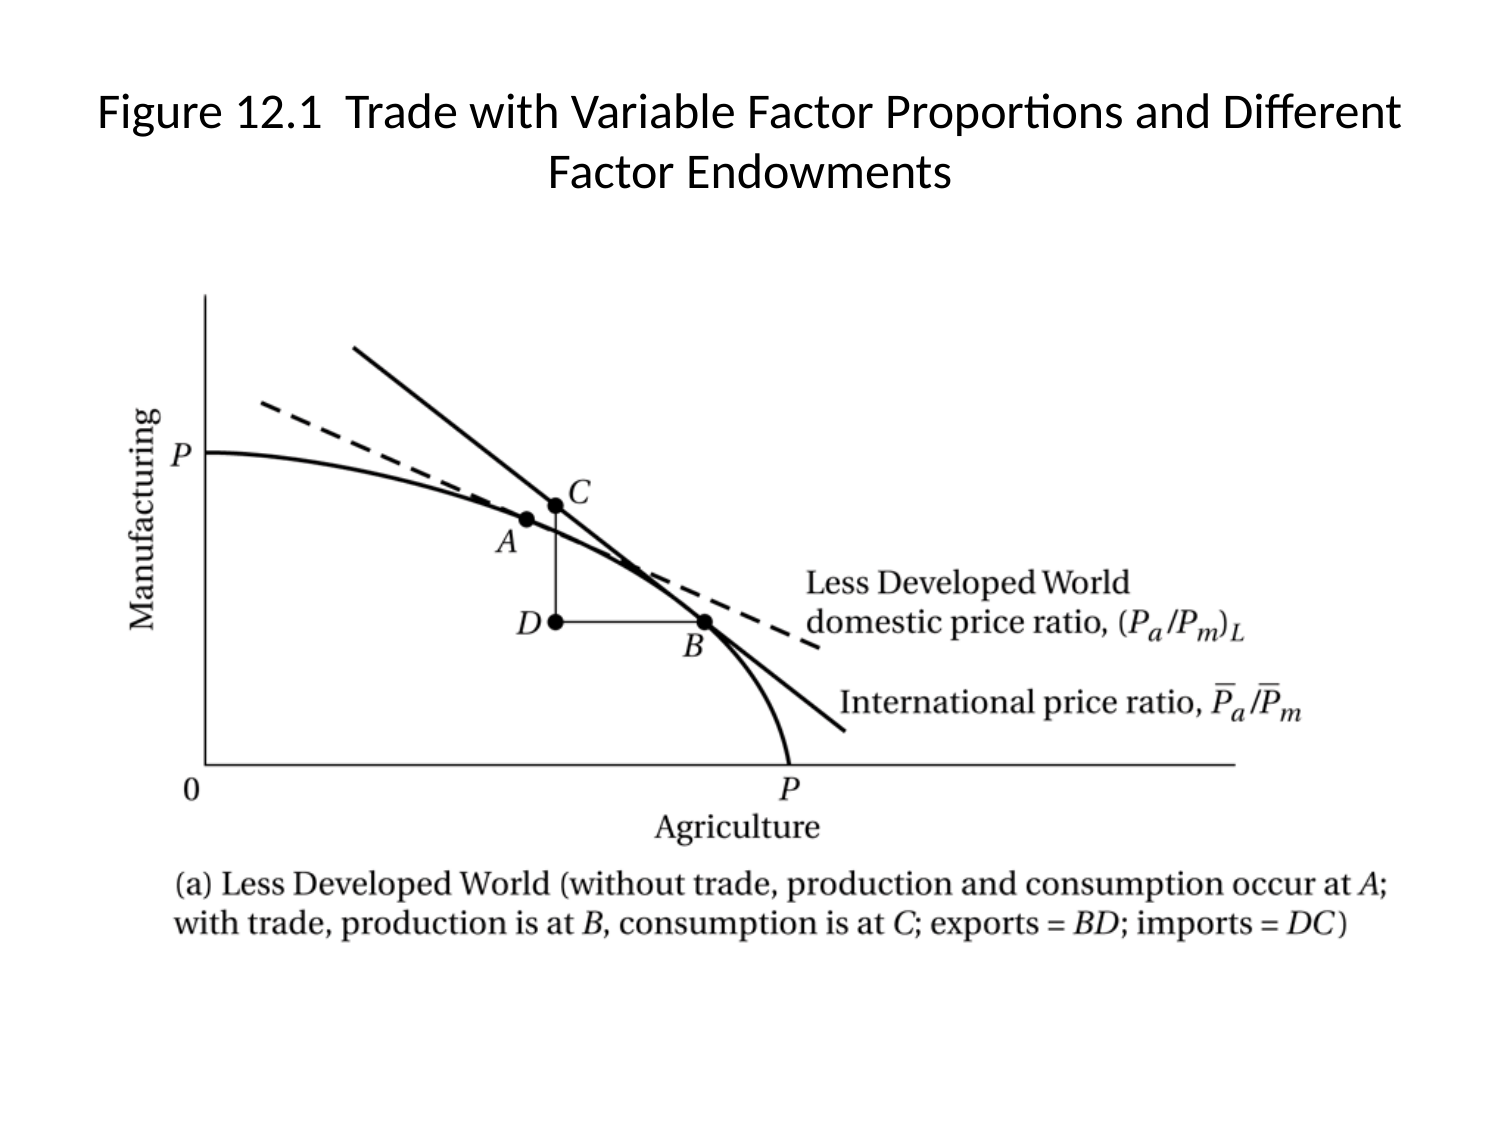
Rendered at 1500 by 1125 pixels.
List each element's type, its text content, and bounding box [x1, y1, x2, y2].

picture [99, 287, 1401, 956]
title Figure 12.1 Trade with Variable Factor Proportions and Different Factor Endowments [75, 45, 1425, 233]
